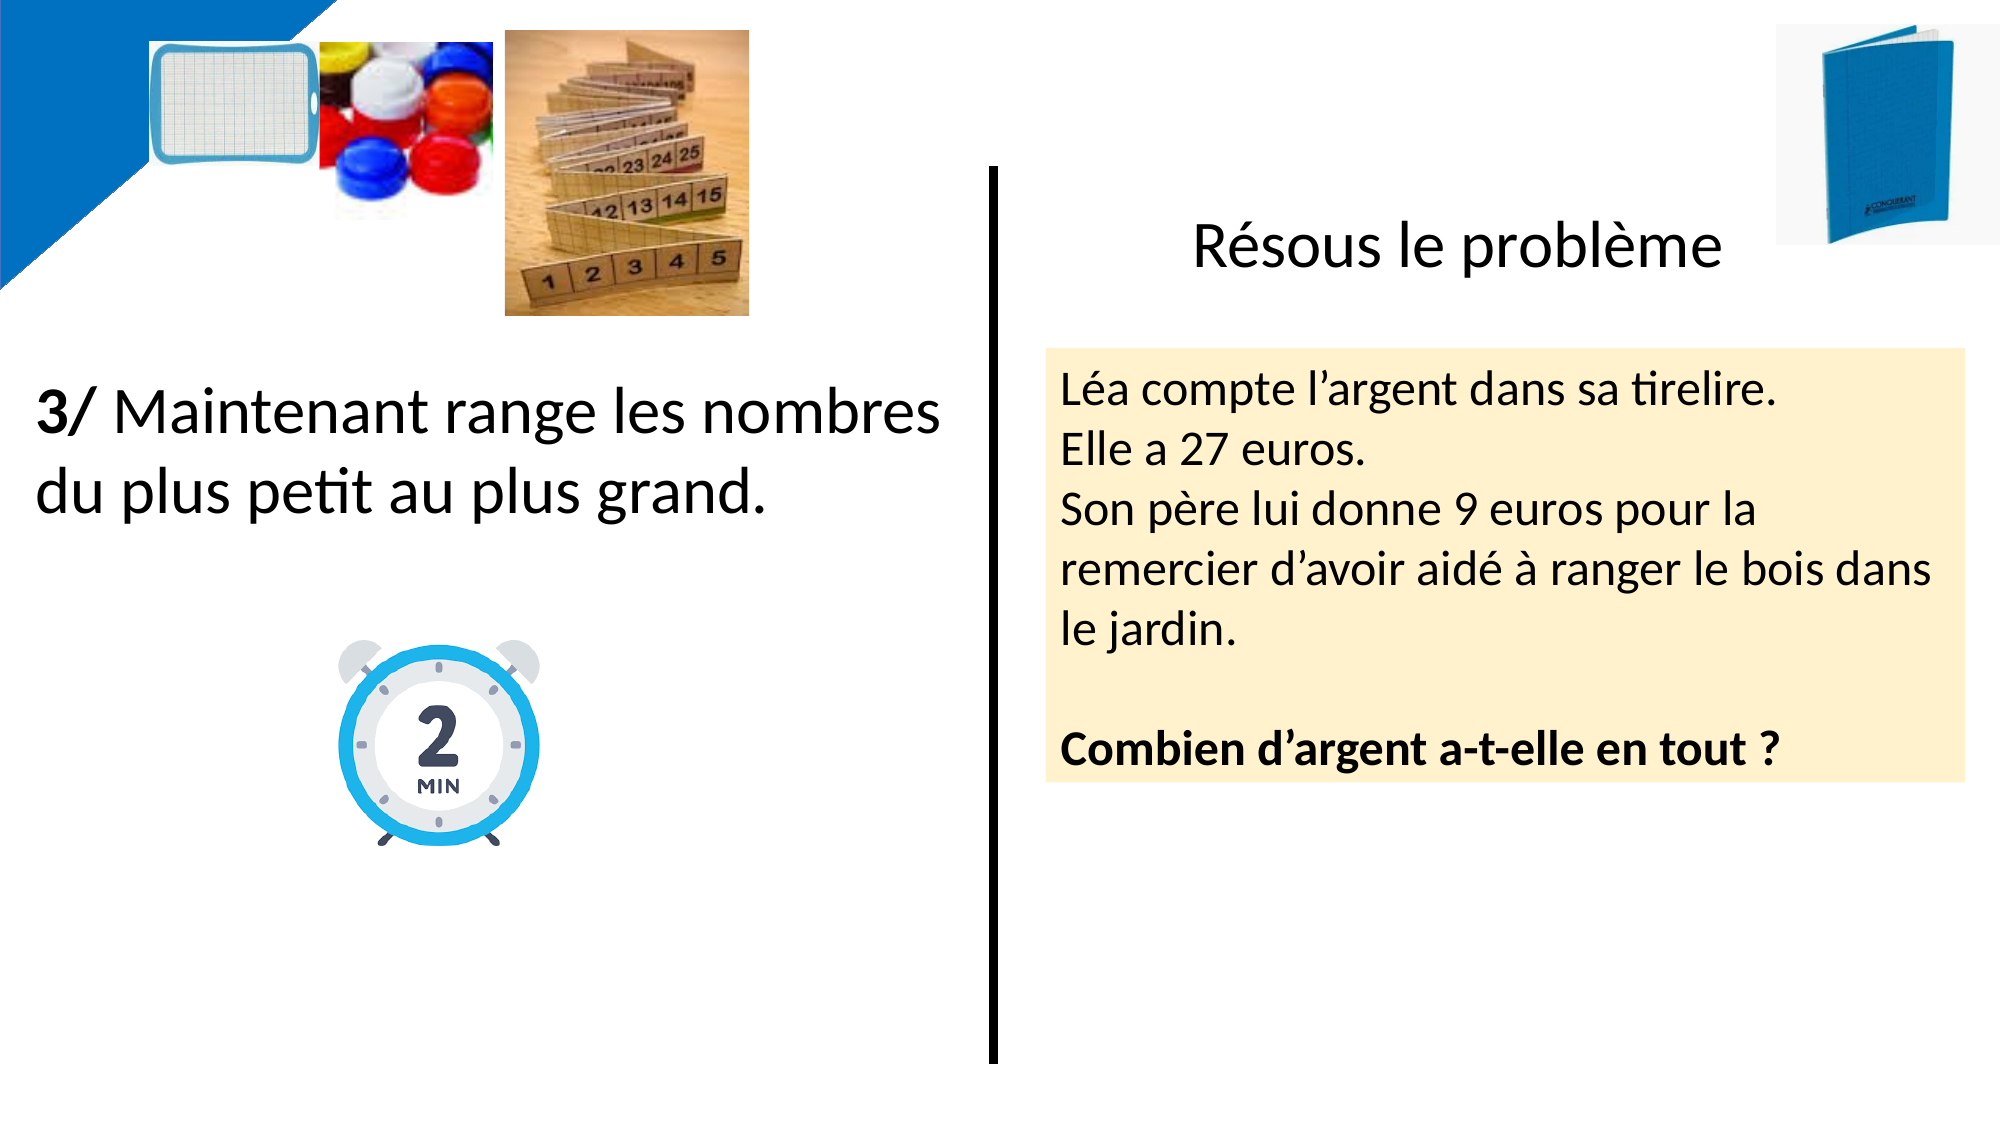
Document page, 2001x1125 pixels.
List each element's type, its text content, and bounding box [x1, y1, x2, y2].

picture [504, 30, 750, 316]
picture [1776, 24, 2000, 245]
text_box Léa compte l’argent dans sa tirelire. Elle a 27 euros. Son père lui donne 9 euros pour la remercier d’avoir aidé à ranger le bois dans le jardin. Combien d’argent a-t-elle en tout ? [1045, 347, 1966, 783]
text_box 3/ Maintenant range les nombres du plus petit au plus grand. [20, 279, 978, 535]
picture [336, 640, 541, 846]
text_box [0, 0, 337, 290]
text_box Résous le problème [1177, 193, 1782, 288]
picture [149, 41, 493, 220]
